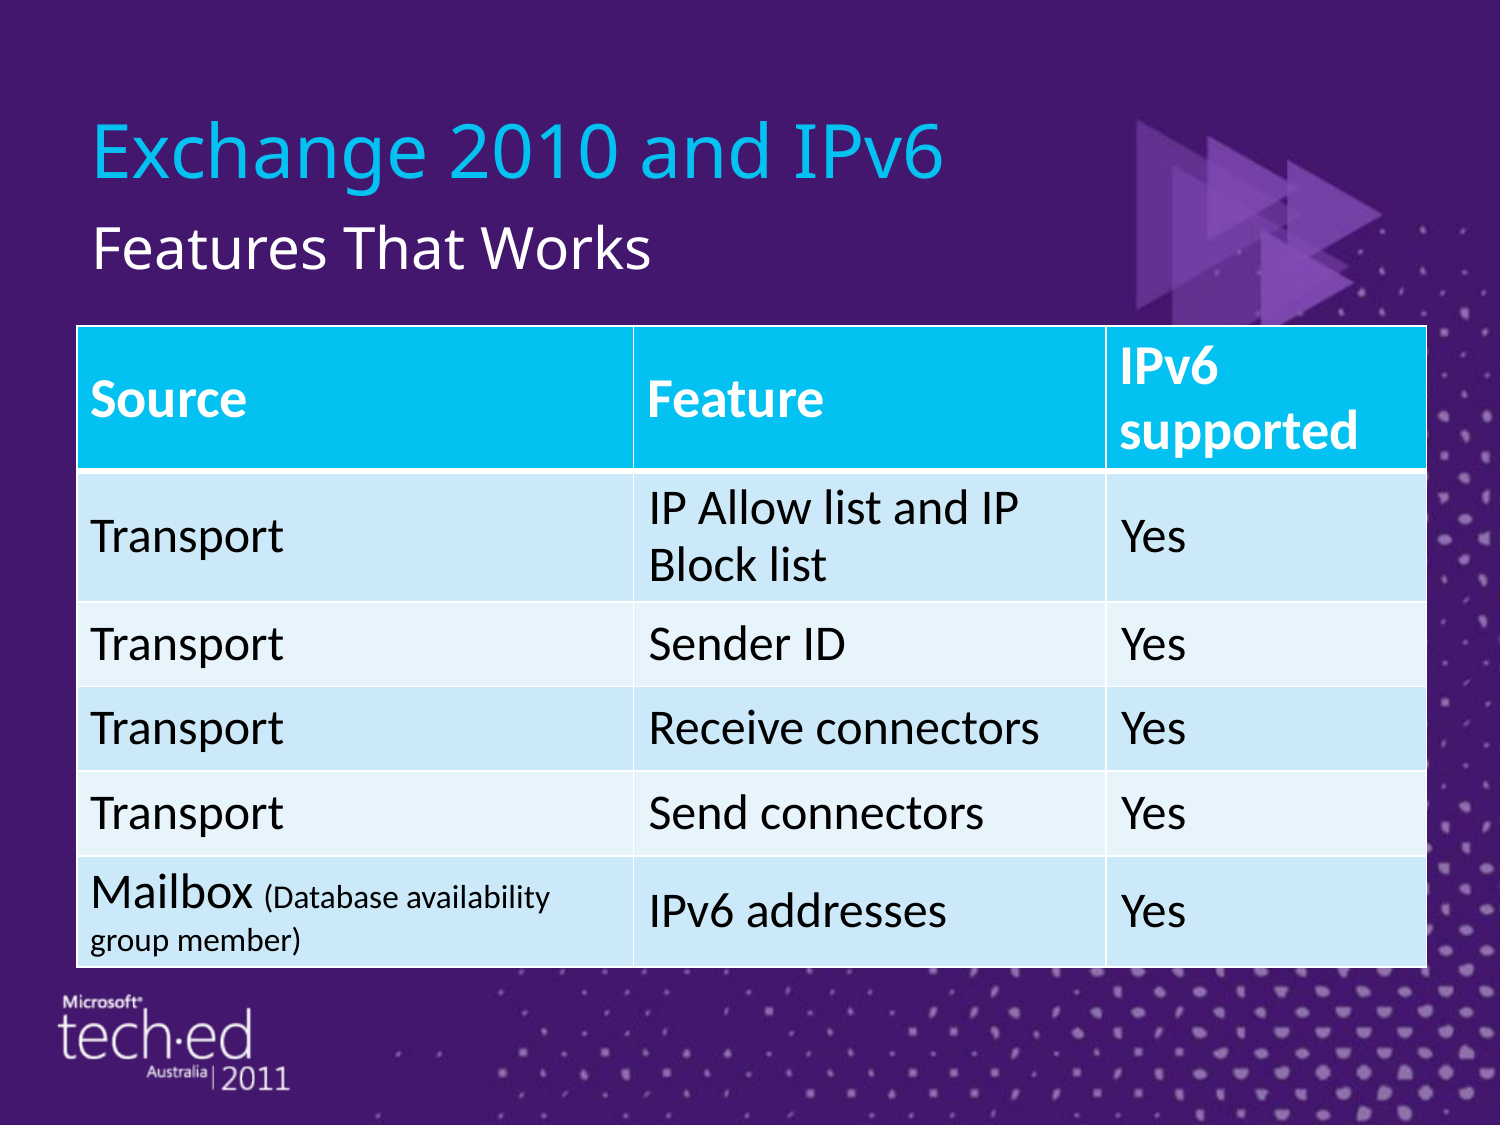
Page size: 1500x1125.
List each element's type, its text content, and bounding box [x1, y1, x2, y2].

table_cell Mailbox (Database availability group member) [78, 857, 633, 966]
table_cell Transport [78, 687, 633, 770]
title Exchange 2010 and IPv6 [75, 54, 1425, 243]
table_cell Yes [1107, 857, 1426, 966]
table_cell IP Allow list and IP Block list [634, 474, 1105, 601]
table_cell Yes [1107, 603, 1426, 686]
table_header IPv6 supported [1107, 341, 1426, 468]
table_cell Transport [78, 603, 633, 686]
table_cell Transport [78, 474, 633, 601]
table_cell Transport [78, 772, 633, 855]
table_header Feature [634, 341, 1105, 468]
text_box Features That Works [76, 153, 1427, 341]
table_cell Receive connectors [634, 687, 1105, 770]
table_cell Yes [1107, 687, 1426, 770]
table_cell Yes [1107, 772, 1426, 855]
table_cell IPv6 addresses [634, 857, 1105, 966]
table_cell Send connectors [634, 772, 1105, 855]
table_cell Sender ID [634, 603, 1105, 686]
picture [0, 0, 1500, 1125]
table_cell Yes [1107, 474, 1426, 601]
table_header Source [78, 341, 633, 468]
